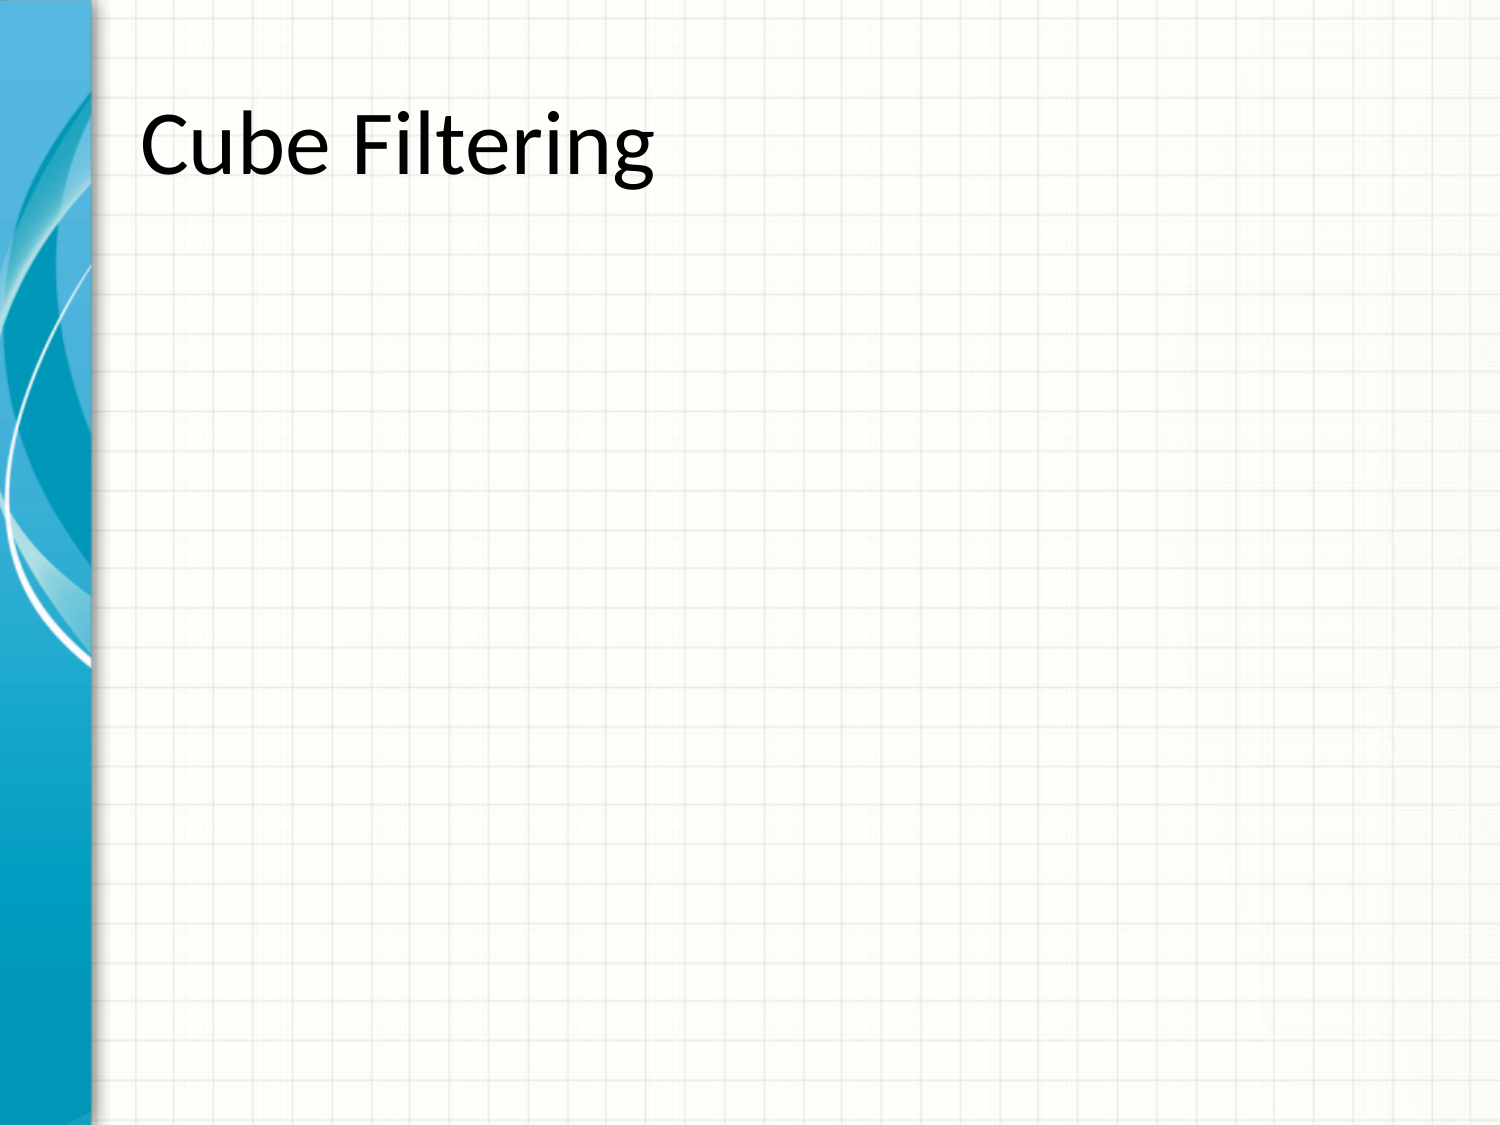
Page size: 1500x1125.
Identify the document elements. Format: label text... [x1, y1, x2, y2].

title Cube Filtering [125, 44, 1450, 232]
picture [0, 0, 1500, 1125]
